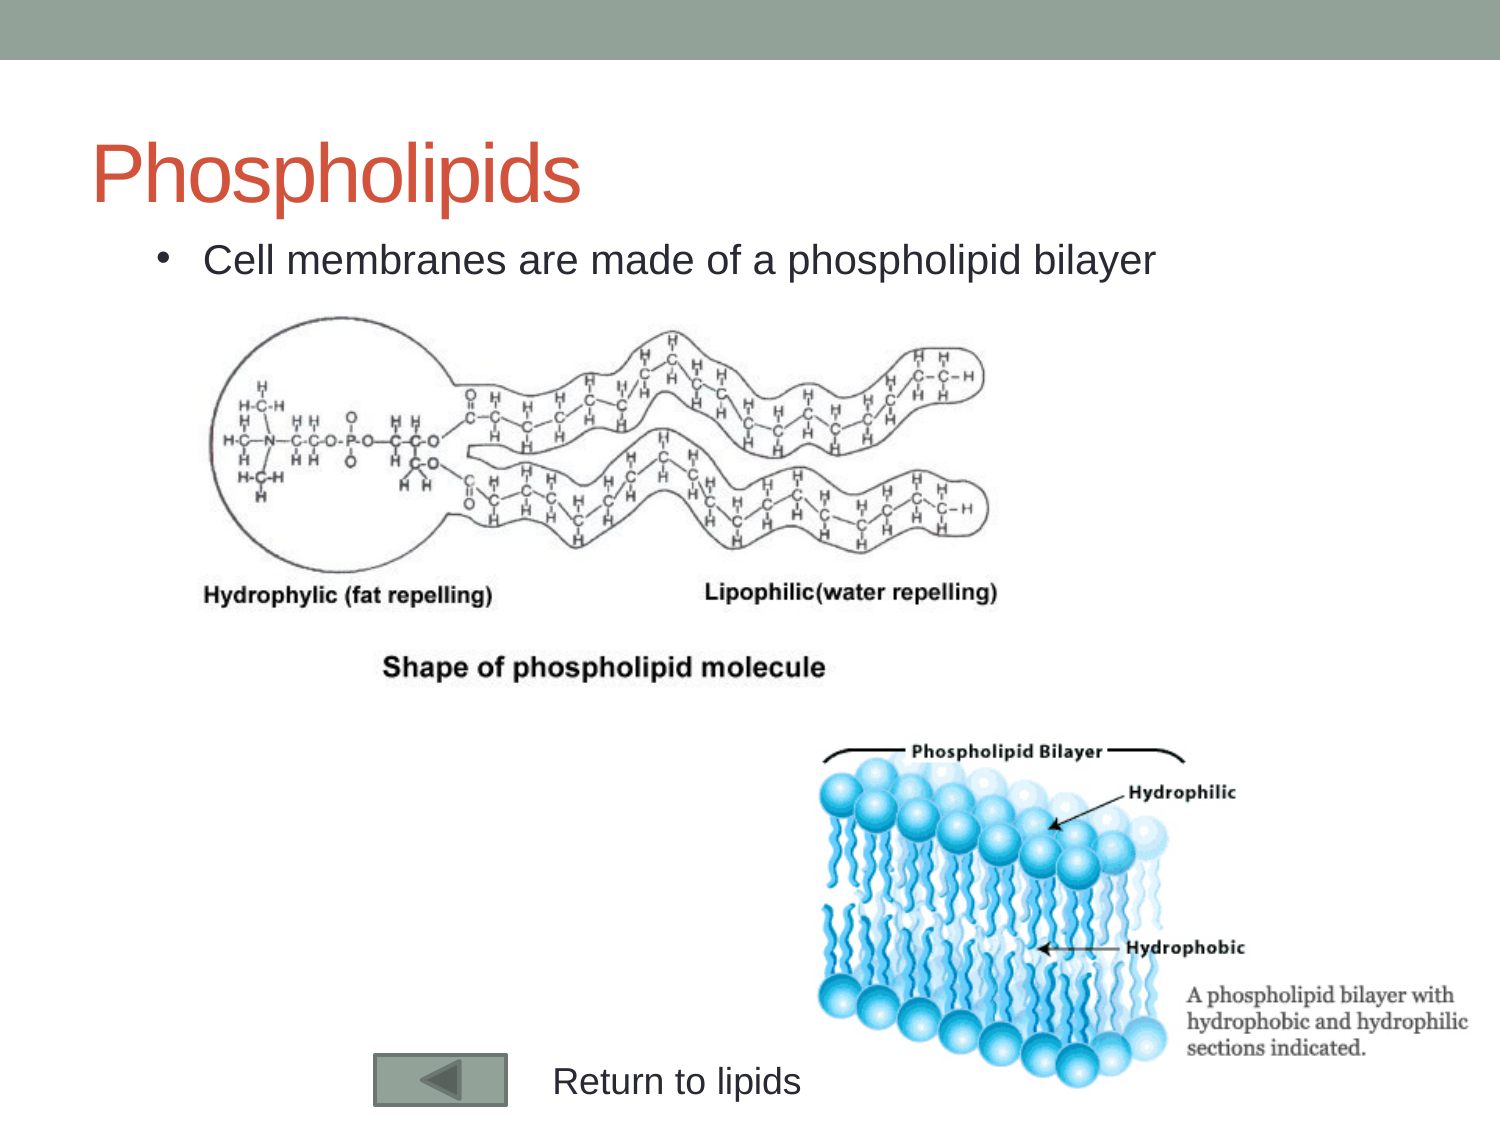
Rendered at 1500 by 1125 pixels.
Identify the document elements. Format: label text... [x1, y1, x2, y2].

text_box [373, 1053, 508, 1107]
text_box Cell membranes are made of a phospholipid bilayer [141, 224, 1173, 290]
picture [148, 312, 1080, 694]
picture [790, 722, 1494, 1103]
title Phospholipids [75, 87, 1425, 250]
text_box Return to lipids [537, 1049, 791, 1110]
